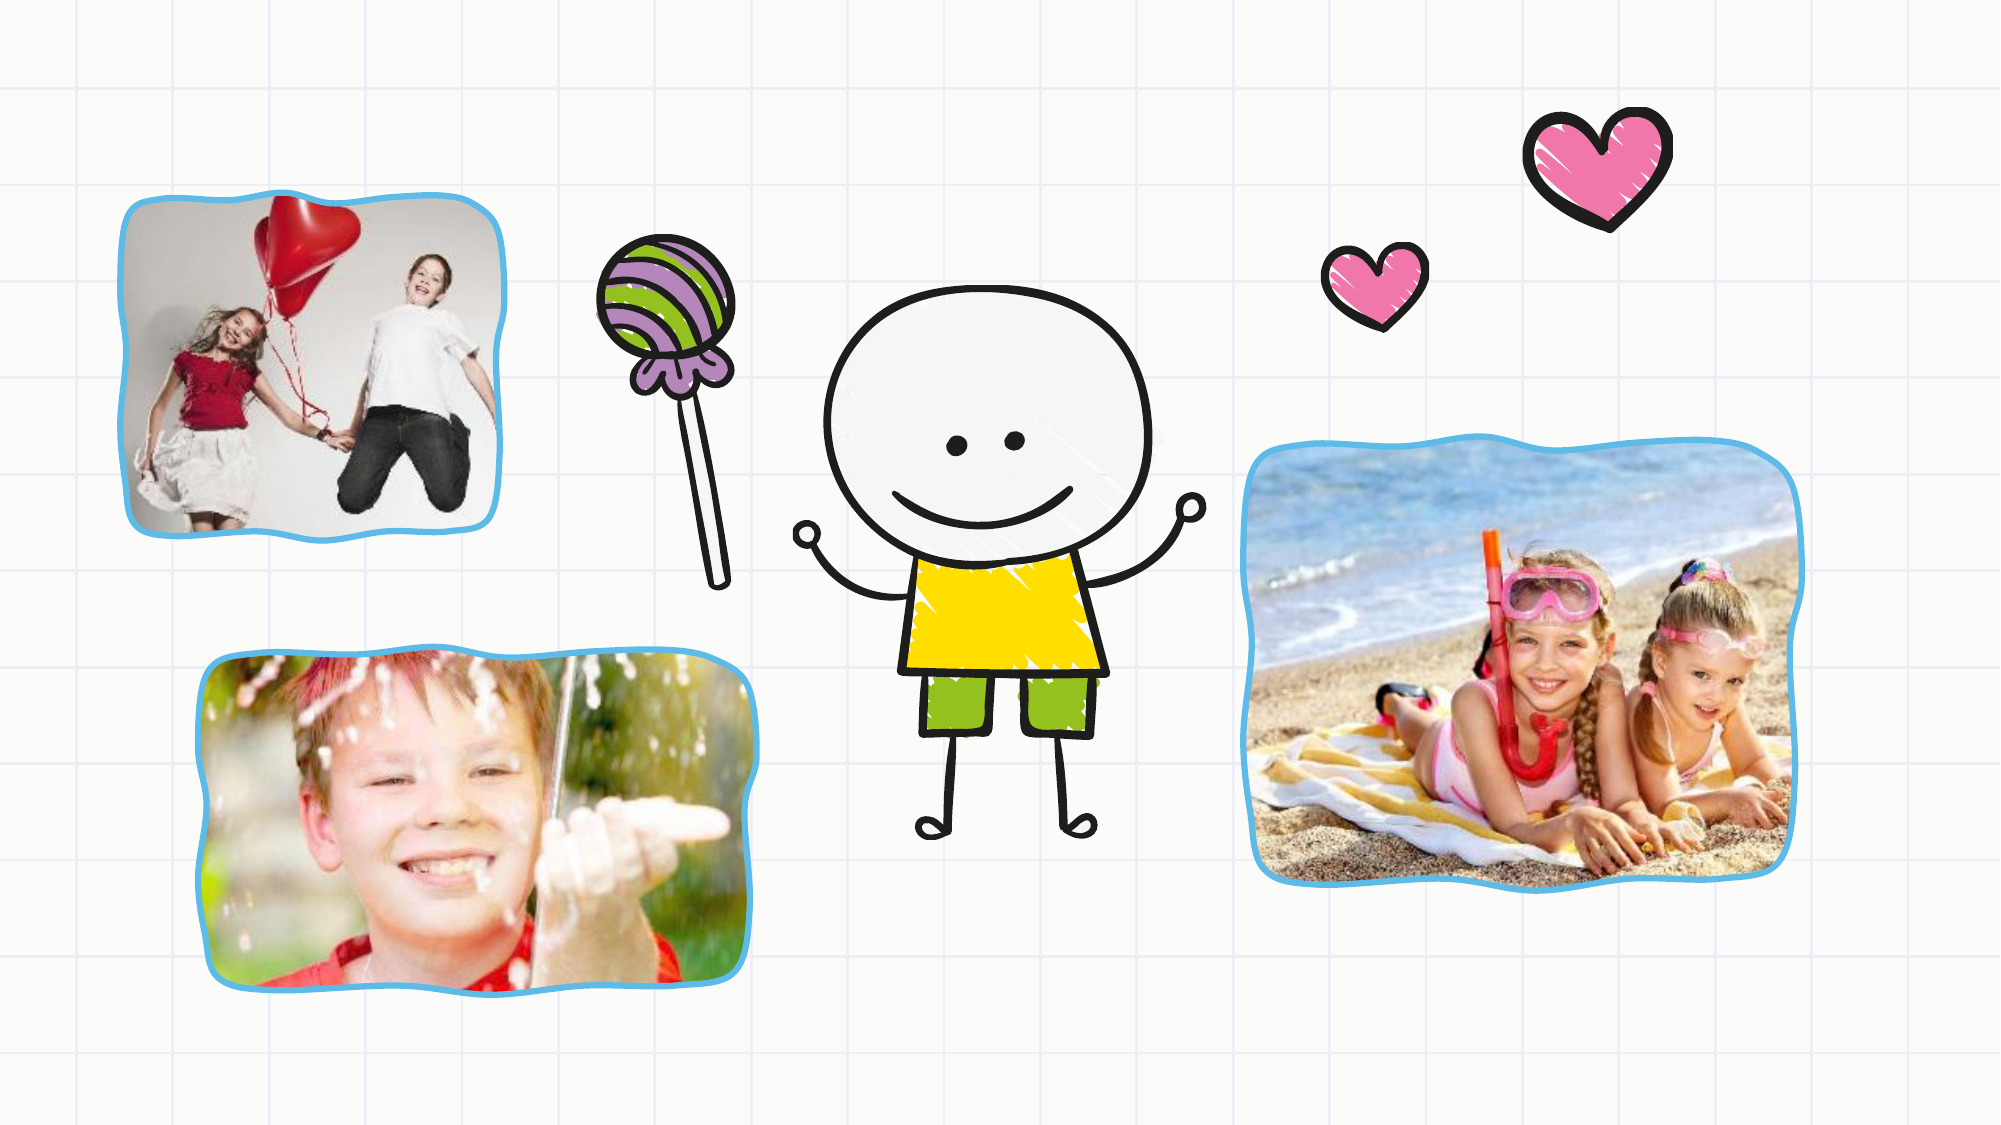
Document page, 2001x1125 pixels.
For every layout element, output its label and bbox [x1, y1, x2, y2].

picture [792, 285, 1208, 840]
picture [120, 192, 505, 541]
picture [198, 646, 757, 995]
picture [1243, 436, 1802, 891]
picture [1320, 241, 1430, 334]
picture [1522, 106, 1674, 235]
picture [595, 234, 736, 591]
